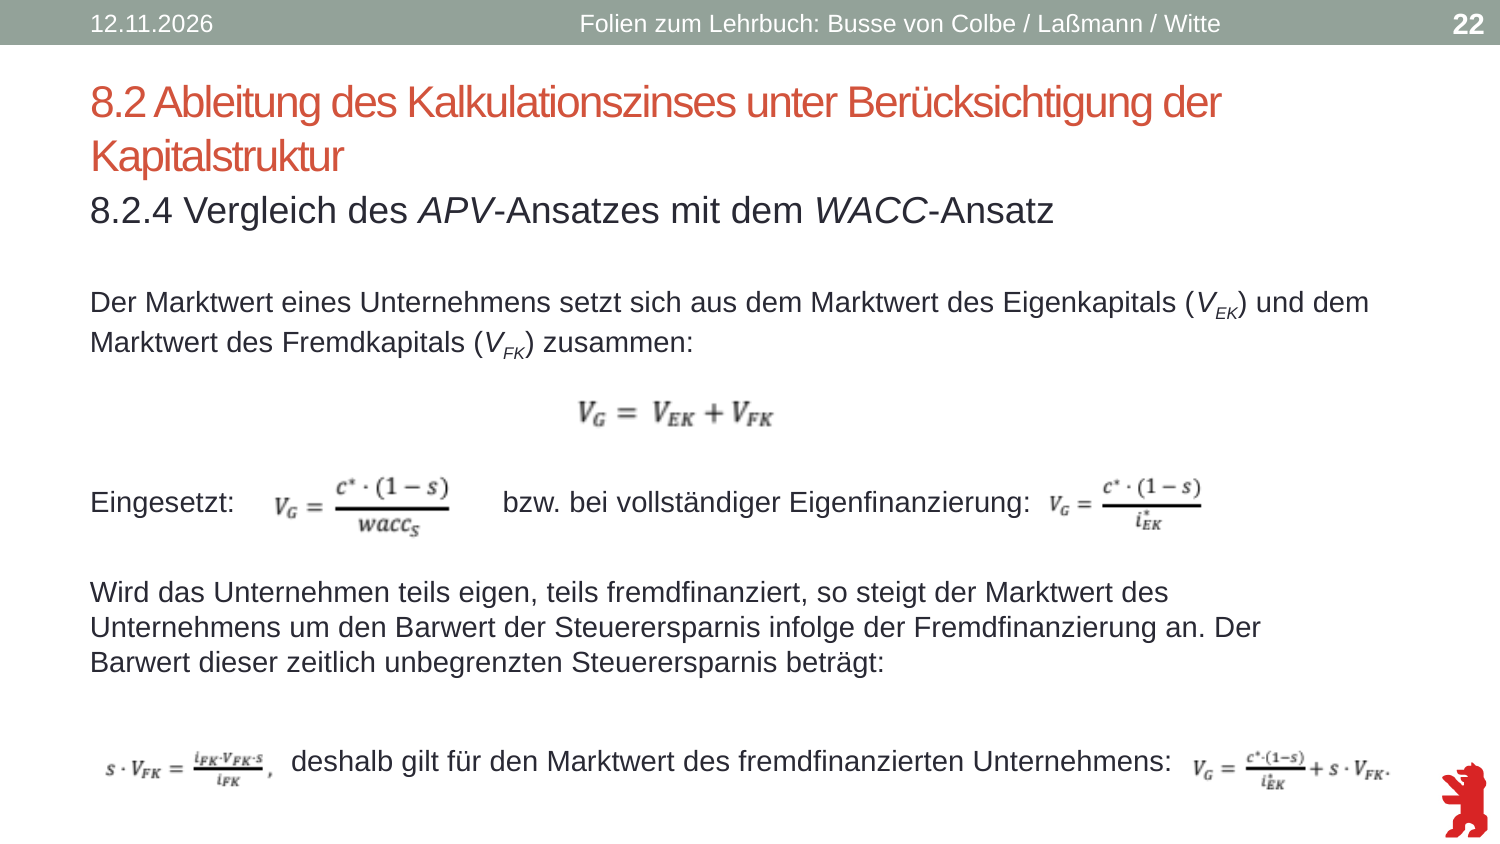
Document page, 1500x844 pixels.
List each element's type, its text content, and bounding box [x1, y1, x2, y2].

text_box bzw. bei vollständiger Eigenfinanzierung: [494, 475, 1014, 526]
text_box Der Marktwert eines Unternehmens setzt sich aus dem Marktwert des Eigenkapitals (VEK) und dem Marktwert des Fremdkapitals (VFK) zusammen: [74, 275, 1413, 370]
text_box 8.2.4 Vergleich des APV-Ansatzes mit dem WACC-Ansatz [74, 178, 1455, 239]
picture [1017, 449, 1238, 552]
picture [250, 425, 487, 567]
title 8.2 Ableitung des Kalkulationszinses unter Berücksichtigung der Kapitalstruktur [75, 65, 1425, 178]
footer Folien zum Lehrbuch: Busse von Colbe / Laßmann / Witte [562, 2, 1238, 43]
picture [1434, 760, 1500, 844]
picture [549, 361, 804, 471]
text_box deshalb gilt für den Marktwert des fremdfinanzierten Unternehmens: [306, 735, 1165, 785]
text_box Eingesetzt: [75, 475, 247, 526]
text_box Wird das Unternehmen teils eigen, teils fremdfinanziert, so steigt der Marktwert des Unternehmens um den Barwert der Steuerersparnis infolge der Fremdfinanzierung an. Der Barwert dieser zeitlich unbegrenzten Steuerersparnis beträgt: [74, 566, 1302, 721]
picture [1168, 706, 1408, 826]
slide_number 22 [1325, 2, 1500, 43]
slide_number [75, 2, 550, 43]
picture [94, 706, 298, 841]
